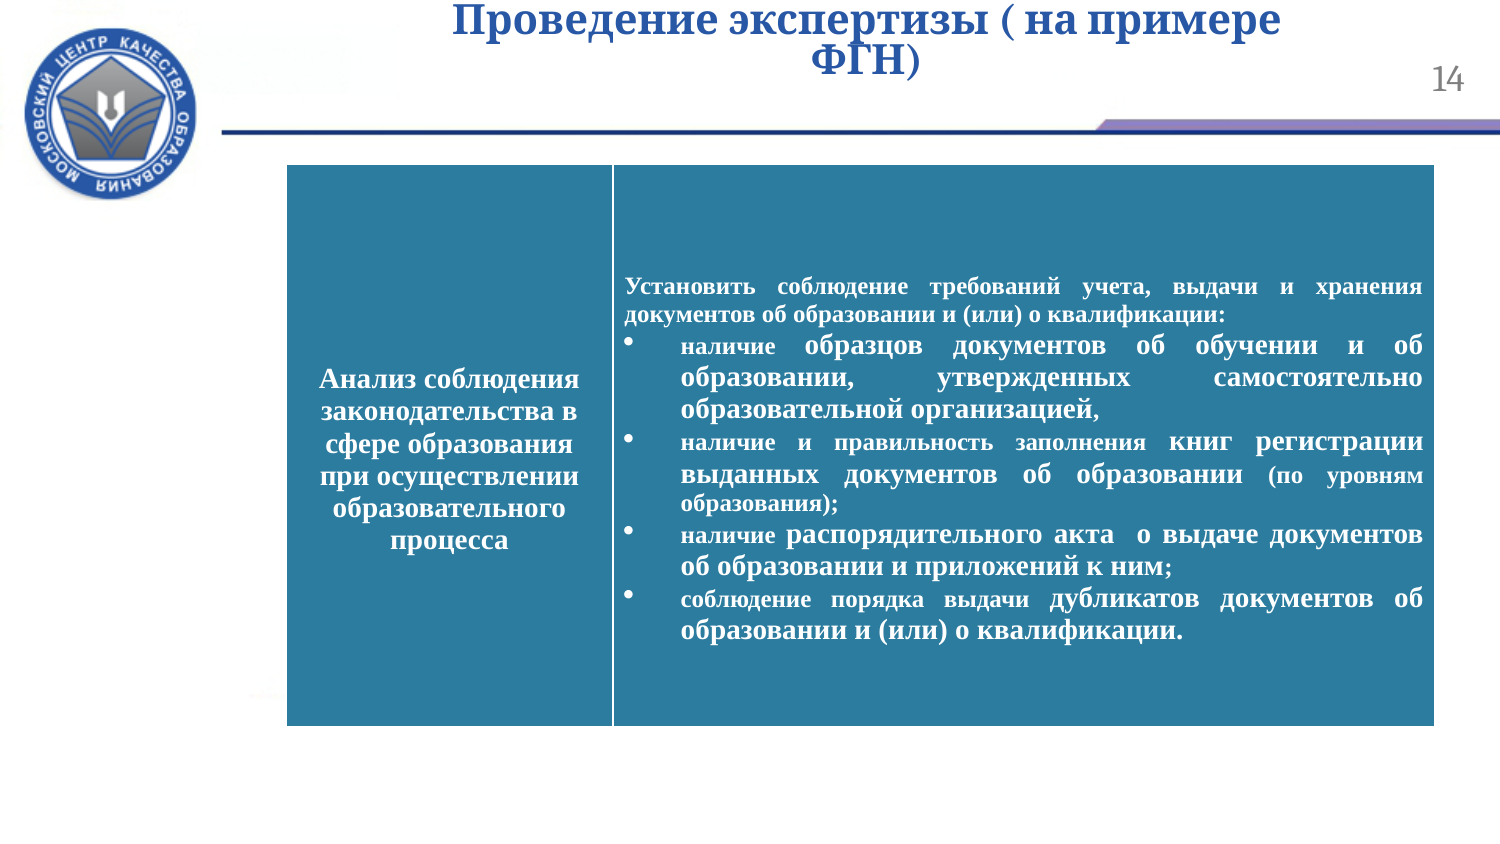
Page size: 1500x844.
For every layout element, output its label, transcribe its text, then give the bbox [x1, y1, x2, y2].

slide_number 14 [1417, 46, 1500, 92]
table_header Установить соблюдение требований учета, выдачи и хранения документов об образовании и (или) о квалификации: наличие образцов документов об обучении и об образовании, утвержденных самостоятельно образовательной организацией, наличие и правильность заполнения книг регистрации выданных документов об образовании (по уровням образования); наличие распорядительного акта о выдаче документов об образовании и приложений к ним; соблюдение порядка выдачи дубликатов документов об образовании и (или) о квалификации. [614, 165, 1434, 726]
table_header Анализ соблюдения законодательства в сфере образования при осуществлении образовательного процесса [287, 165, 612, 726]
title Проведение экспертизы ( на примере ФГН) [392, 20, 1342, 115]
picture [0, 0, 1500, 844]
